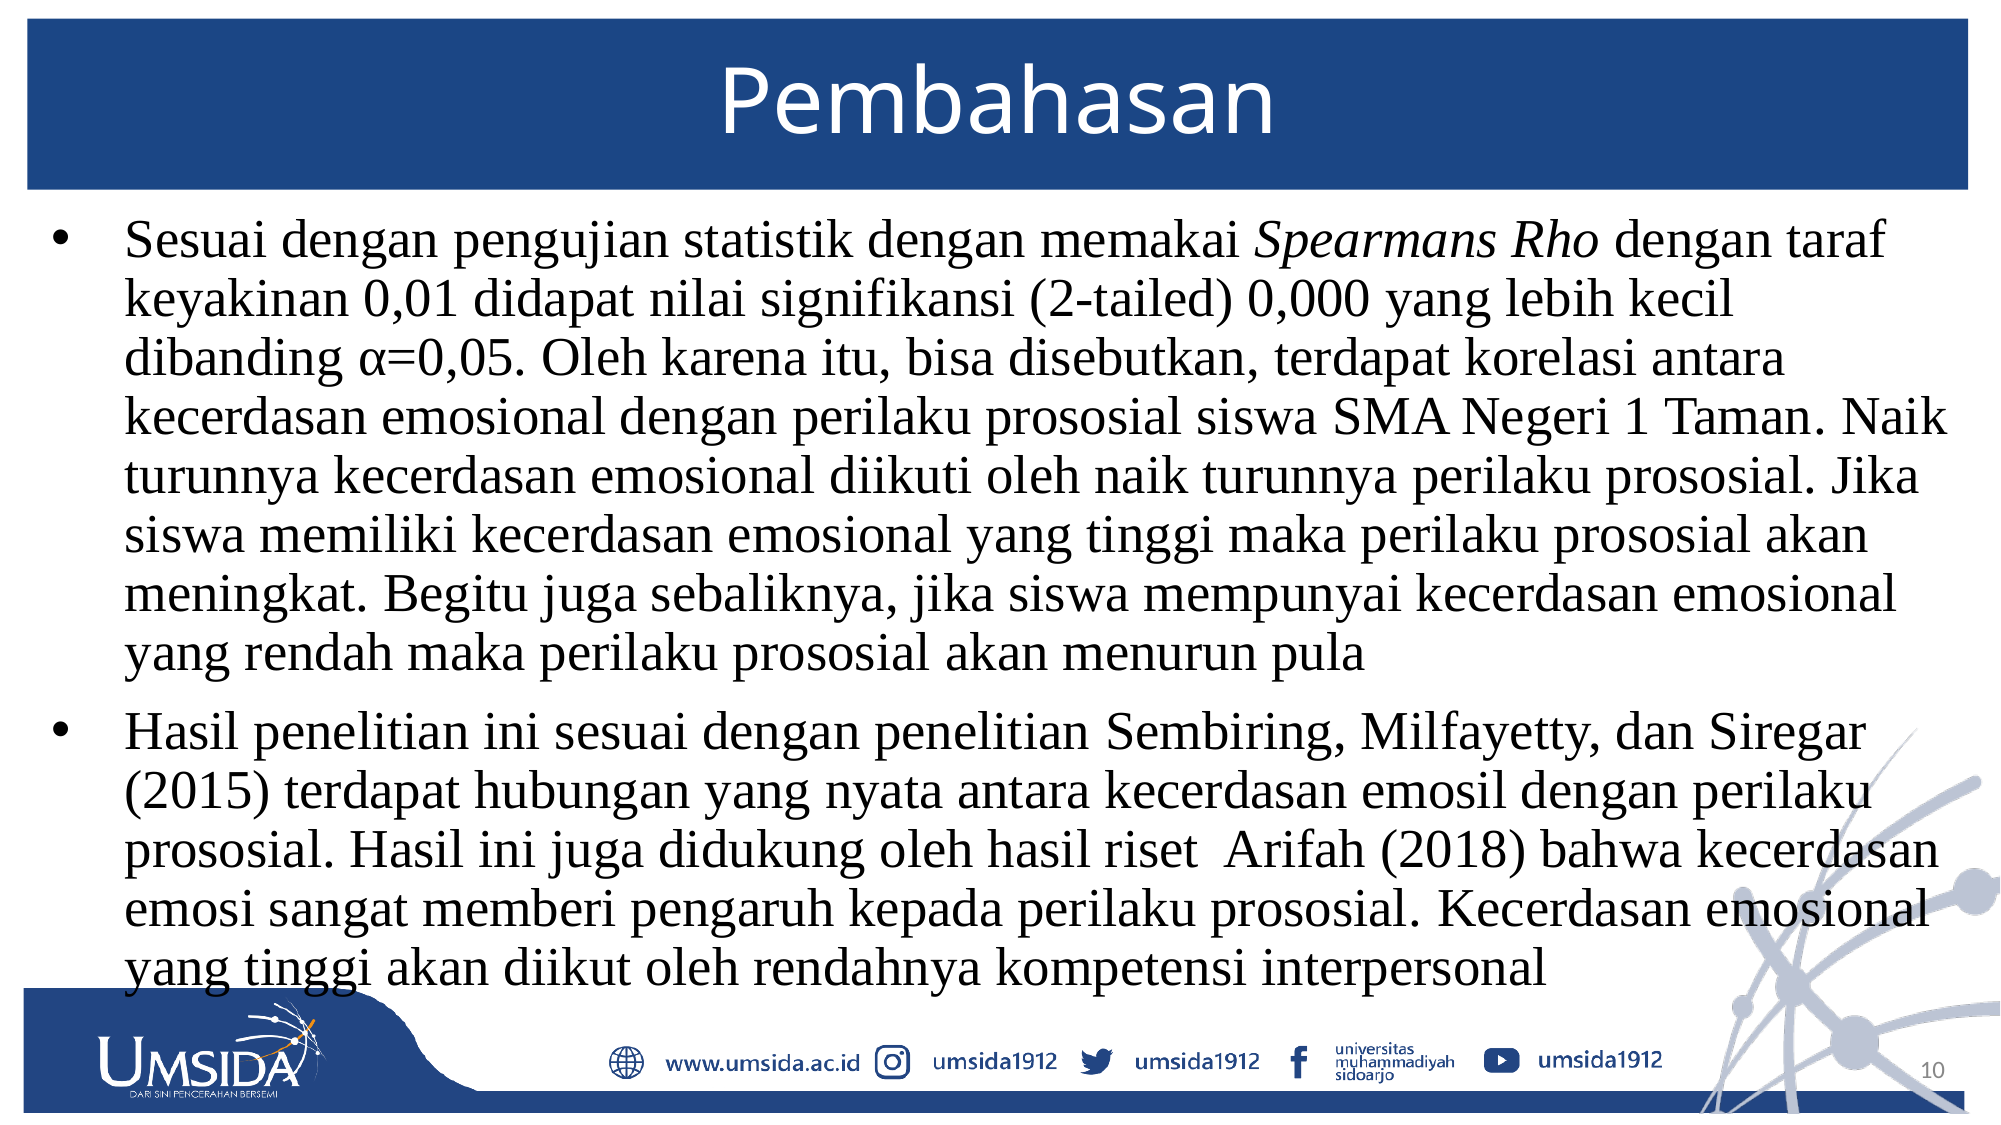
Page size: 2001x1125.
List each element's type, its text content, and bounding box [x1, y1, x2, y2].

title Pembahasan [27, 18, 1969, 190]
picture [23, 51, 2001, 1114]
list Sesuai dengan pengujian statistik dengan memakai Spearmans Rho dengan taraf keyakinan 0,01 didapat nilai signifikansi (2-tailed) 0,000 yang lebih kecil dibanding α=0,05. Oleh karena itu, bisa disebutkan, terdapat korelasi antara kecerdasan emosional dengan perilaku prososial siswa SMA Negeri 1 Taman. Naik turunnya kecerdasan emosional diikuti oleh naik turunnya perilaku prososial. Jika siswa memiliki kecerdasan emosional yang tinggi maka perilaku prososial akan meningkat. Begitu juga sebaliknya, jika siswa mempunyai kecerdasan emosional yang rendah maka perilaku prososial akan menurun pula Hasil penelitian ini sesuai dengan penelitian Sembiring, Milfayetty, dan Siregar (2015) terdapat hubungan yang nyata antara kecerdasan emosil dengan perilaku prososial. Hasil ini juga didukung oleh hasil riset Arifah (2018) bahwa kecerdasan emosi sangat memberi pengaruh kepada perilaku prososial. Kecerdasan emosional yang tinggi akan diikut oleh rendahnya kompetensi interpersonal [27, 203, 1969, 1039]
